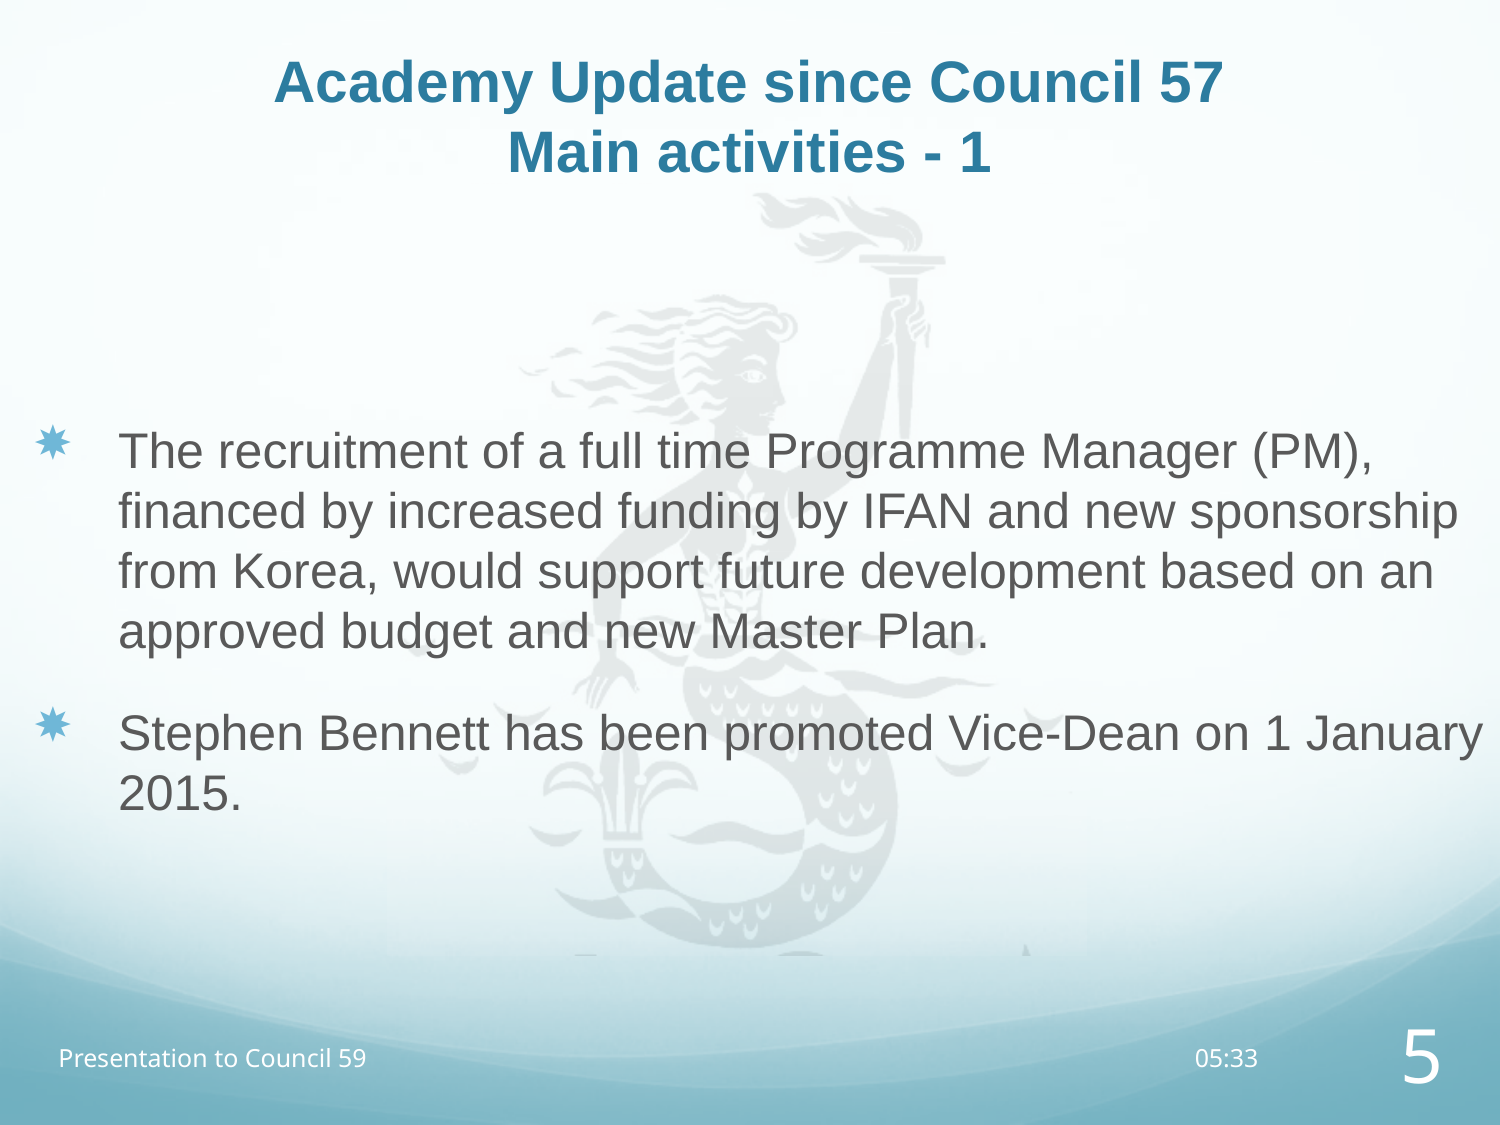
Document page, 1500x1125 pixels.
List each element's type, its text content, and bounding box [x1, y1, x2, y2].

list The recruitment of a full time Programme Manager (PM), financed by increased funding by IFAN and new sponsorship from Korea, would support future development based on an approved budget and new Master Plan. Stephen Bennett has been promoted Vice-Dean on 1 January 2015. [15, 207, 1500, 1038]
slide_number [923, 1029, 1274, 1090]
title Academy Update since Council 57 Main activities - 1 [75, 35, 1425, 193]
slide_number 5 [1295, 1029, 1459, 1090]
footer Presentation to Council 59 [43, 1029, 838, 1090]
